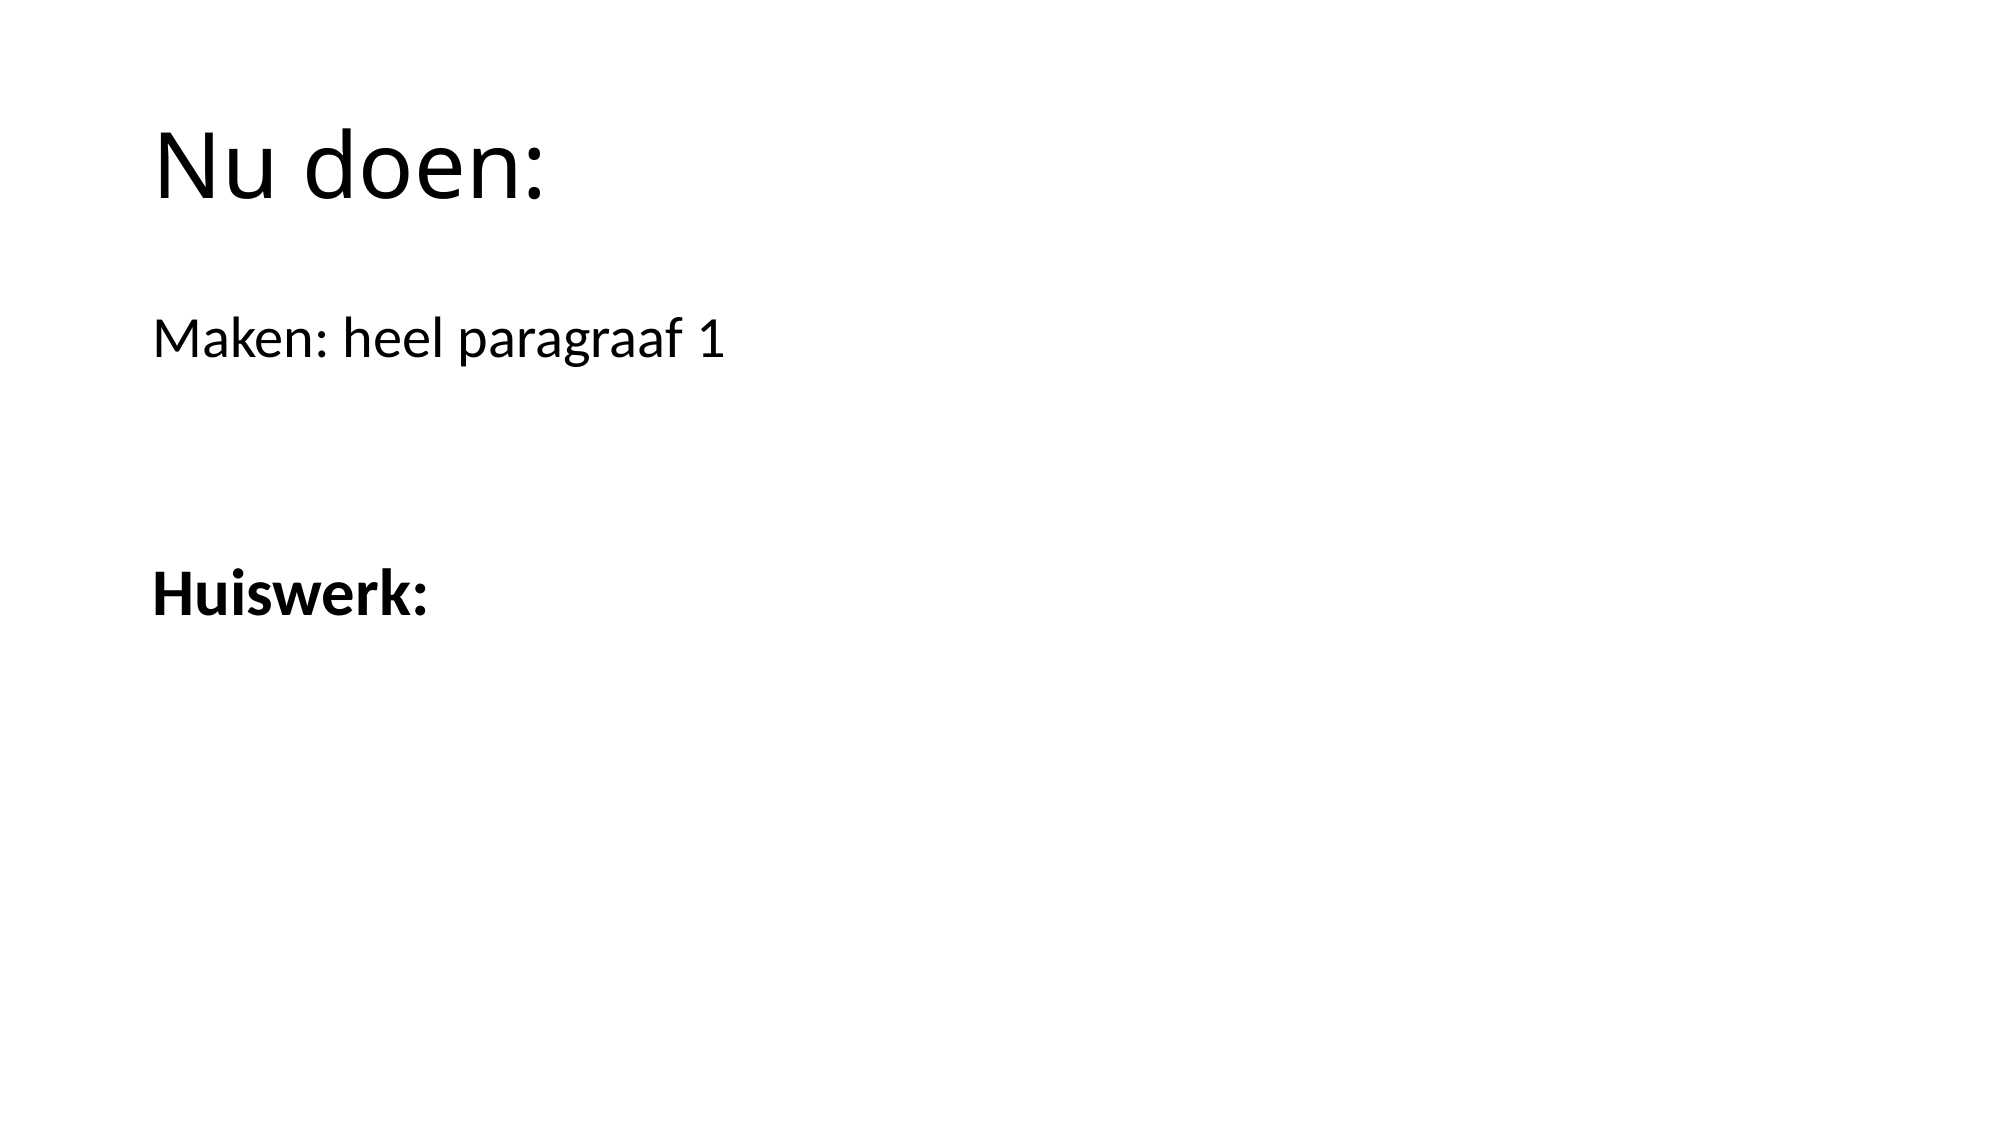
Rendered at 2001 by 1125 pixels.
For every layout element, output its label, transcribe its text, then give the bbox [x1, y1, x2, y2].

title Nu doen: [137, 59, 1863, 278]
list Maken: heel paragraaf 1 Huiswerk: [137, 299, 1863, 1014]
